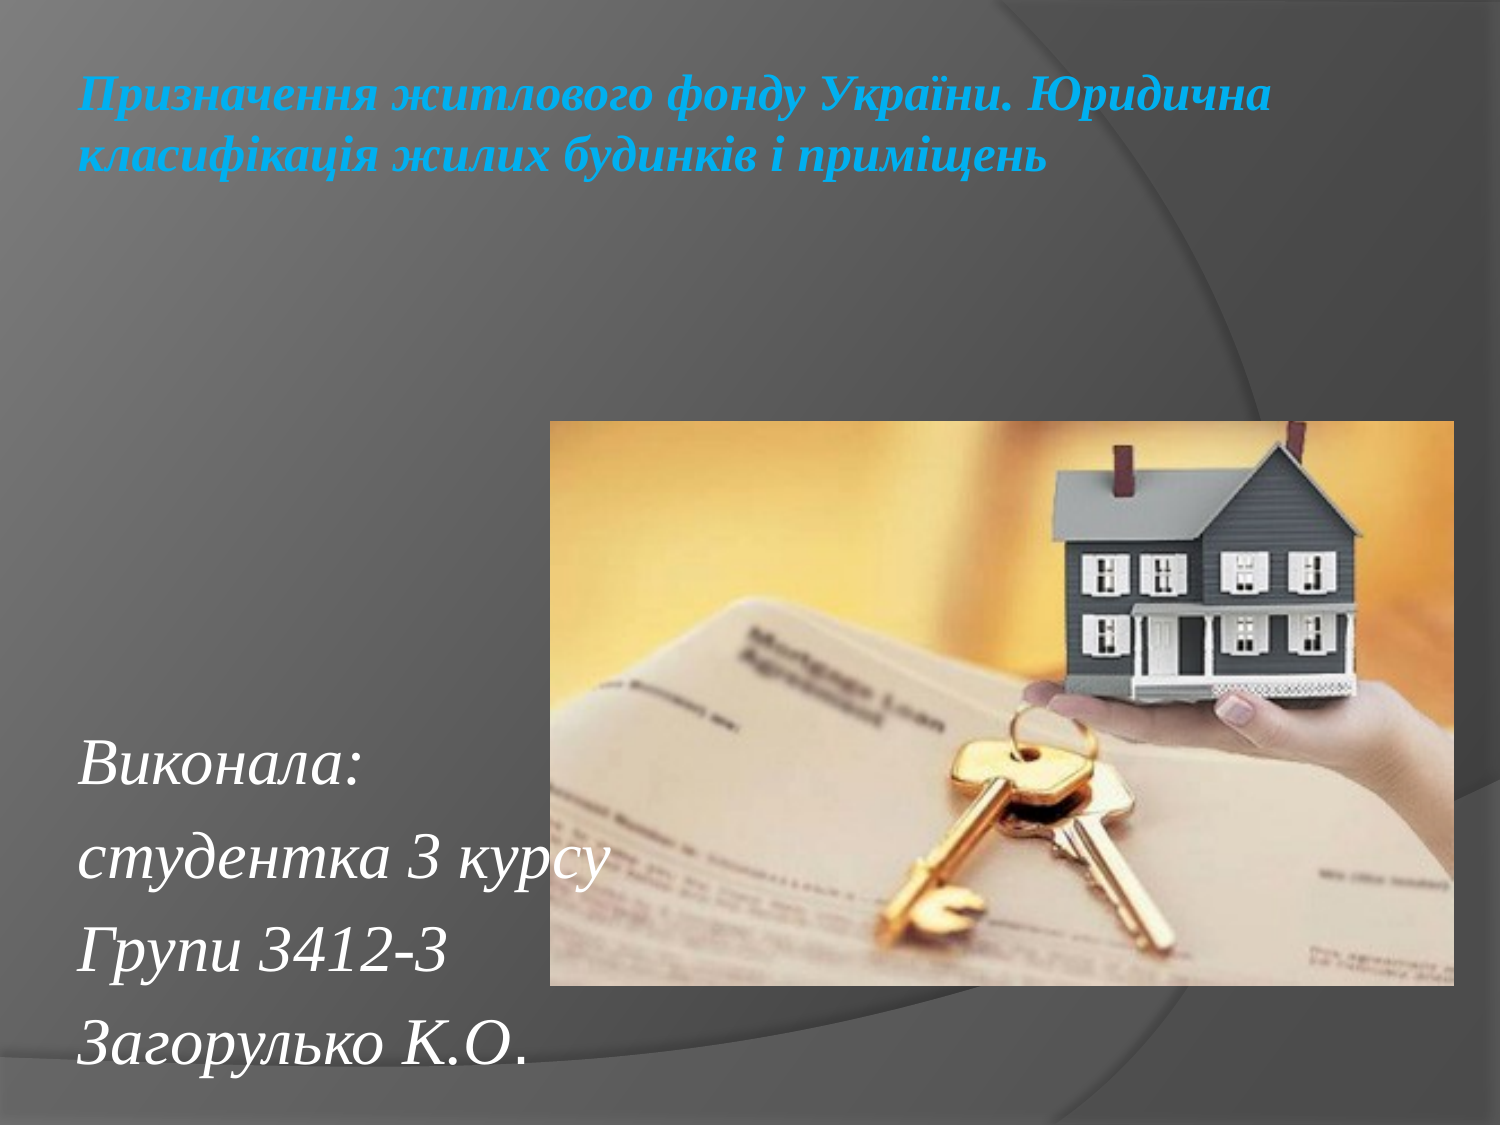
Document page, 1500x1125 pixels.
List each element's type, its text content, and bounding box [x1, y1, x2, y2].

picture [550, 421, 1454, 987]
title Призначення житлового фонду України. Юридична класифікація жилих будинків і приміщень [70, 58, 1372, 305]
list Виконала: студентка 3 курсу Групи 3412-3 Загорулько К.О. [70, 703, 708, 1079]
